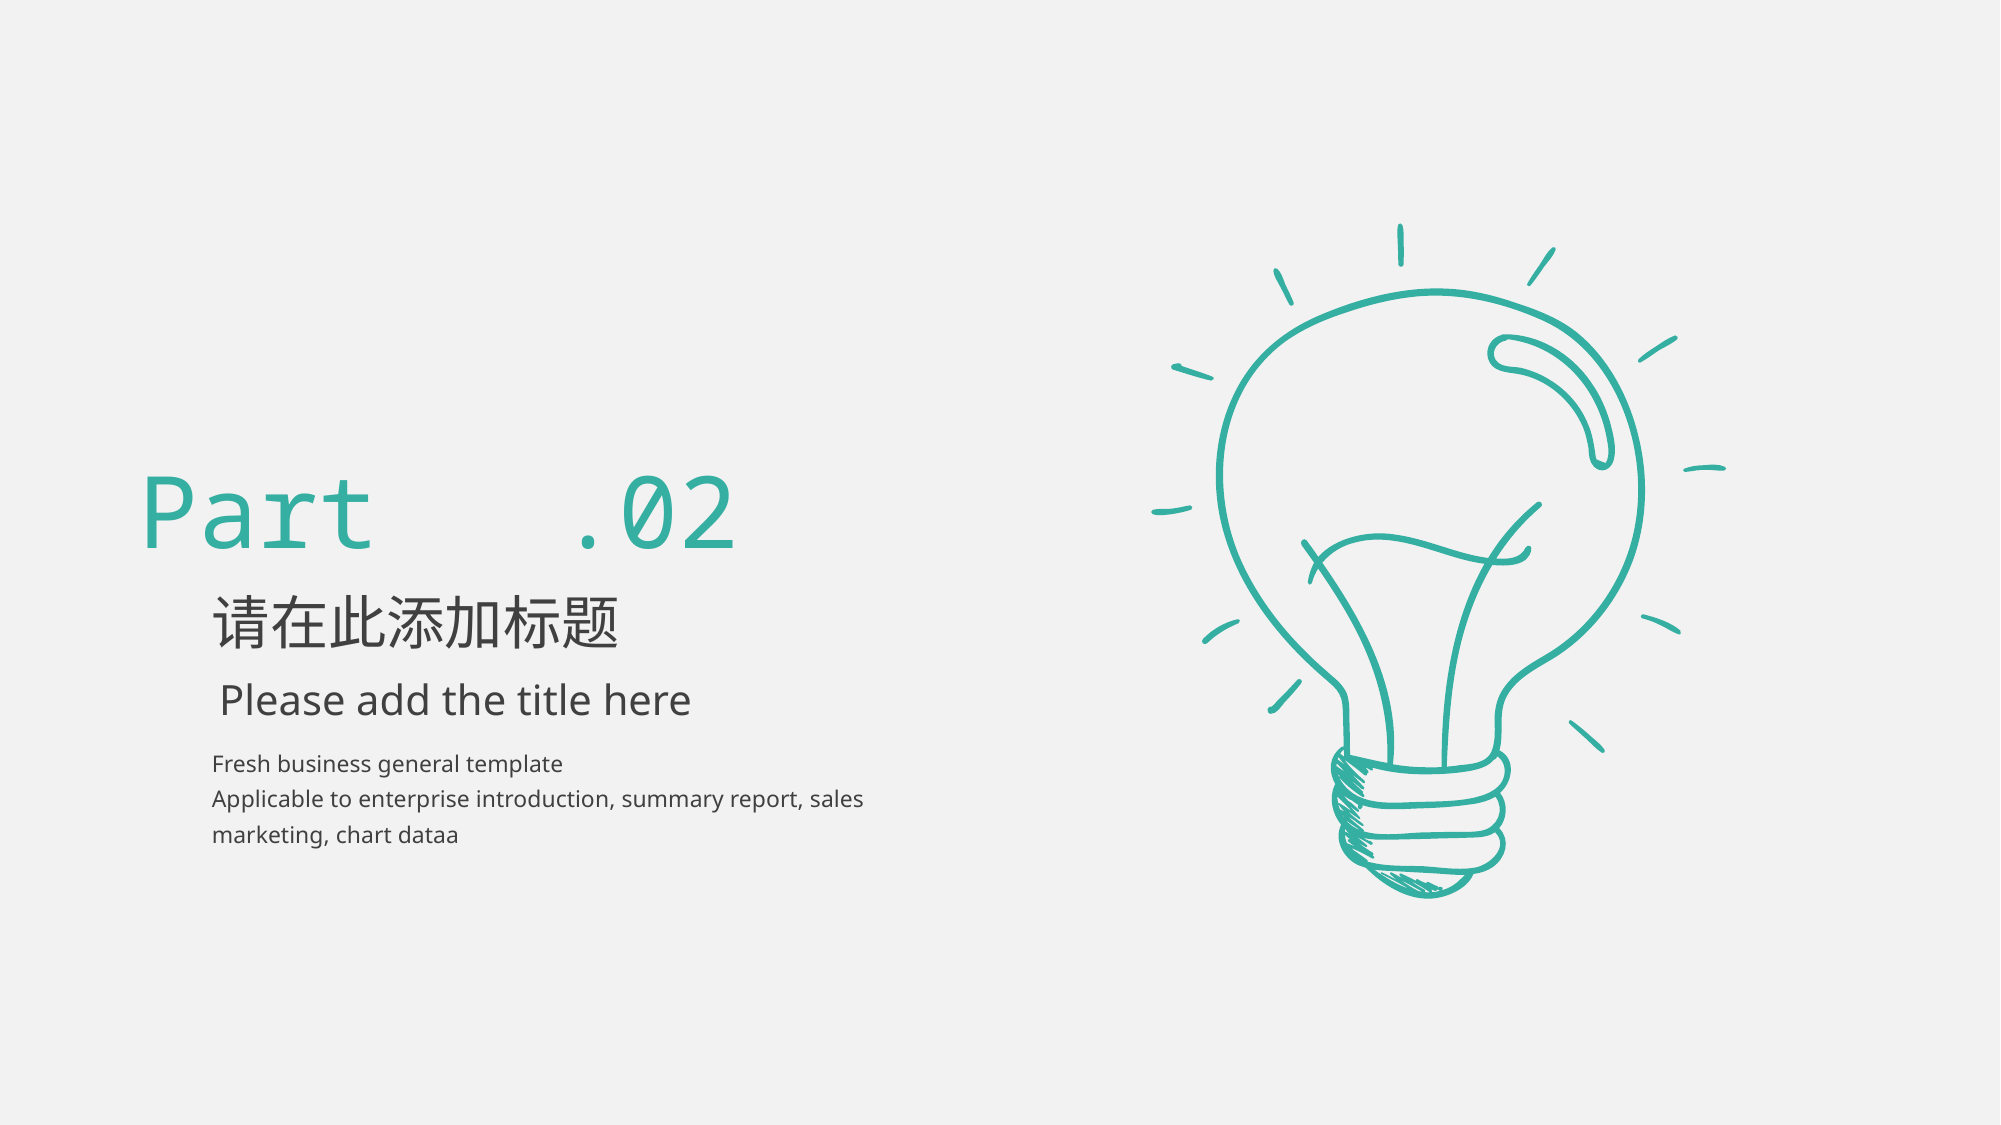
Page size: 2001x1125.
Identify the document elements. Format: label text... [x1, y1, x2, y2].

text_box 请在此添加标题 [197, 578, 779, 664]
text_box Fresh business general template Applicable to enterprise introduction, summary report, sales marketing, chart dataa [197, 733, 986, 856]
text_box Part .02 [123, 440, 754, 576]
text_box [1152, 224, 1726, 877]
text_box Please add the title here [204, 666, 708, 732]
